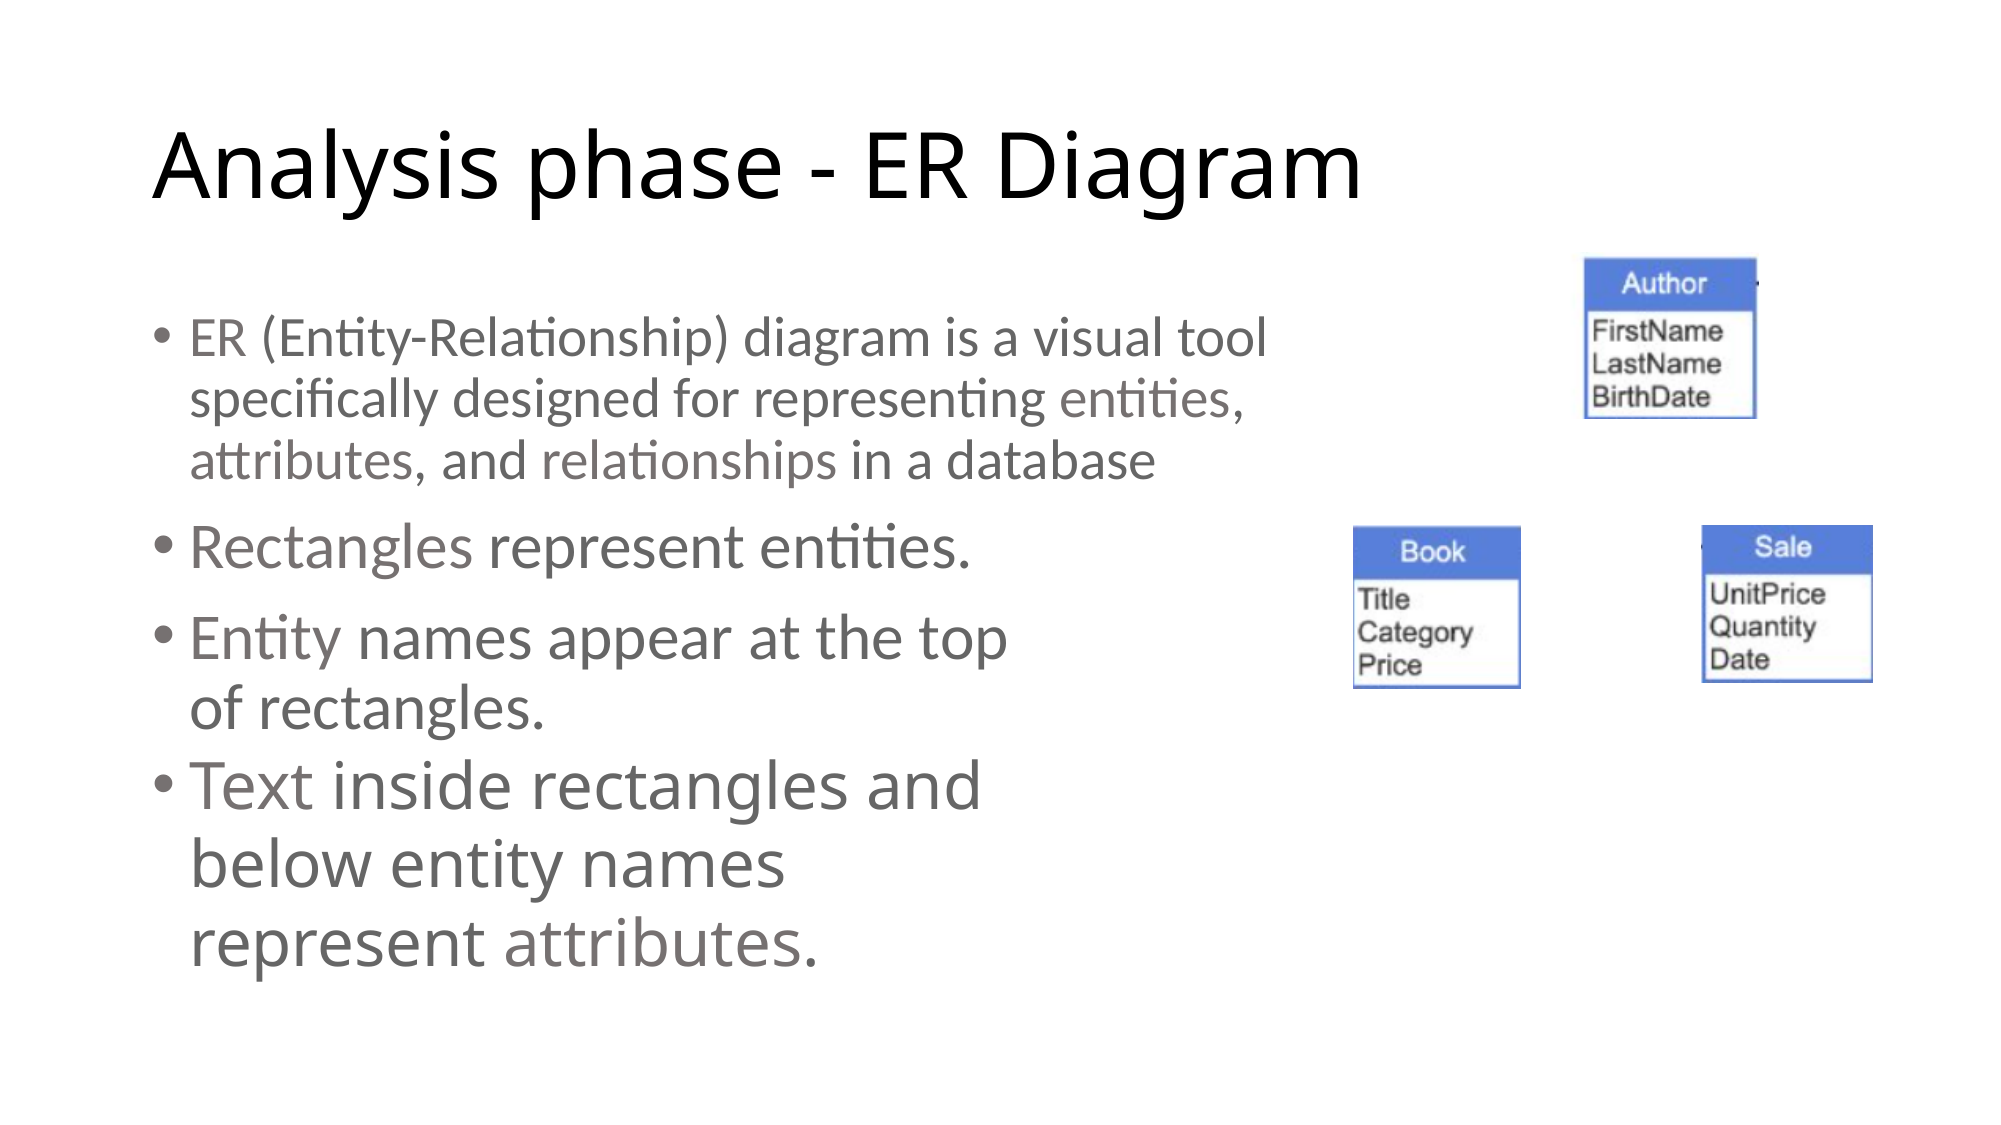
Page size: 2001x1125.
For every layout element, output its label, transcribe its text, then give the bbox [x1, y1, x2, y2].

picture [1701, 525, 1873, 683]
title Analysis phase - ER Diagram [137, 59, 1863, 278]
picture [1353, 525, 1521, 689]
picture [1569, 252, 1759, 419]
list ER (Entity-Relationship) diagram is a visual tool specifically designed for representing entities, attributes, and relationships in a database Rectangles represent entities. Entity names appear at the top of rectangles. Text inside rectangles and below entity names represent attributes. [137, 299, 1287, 1014]
